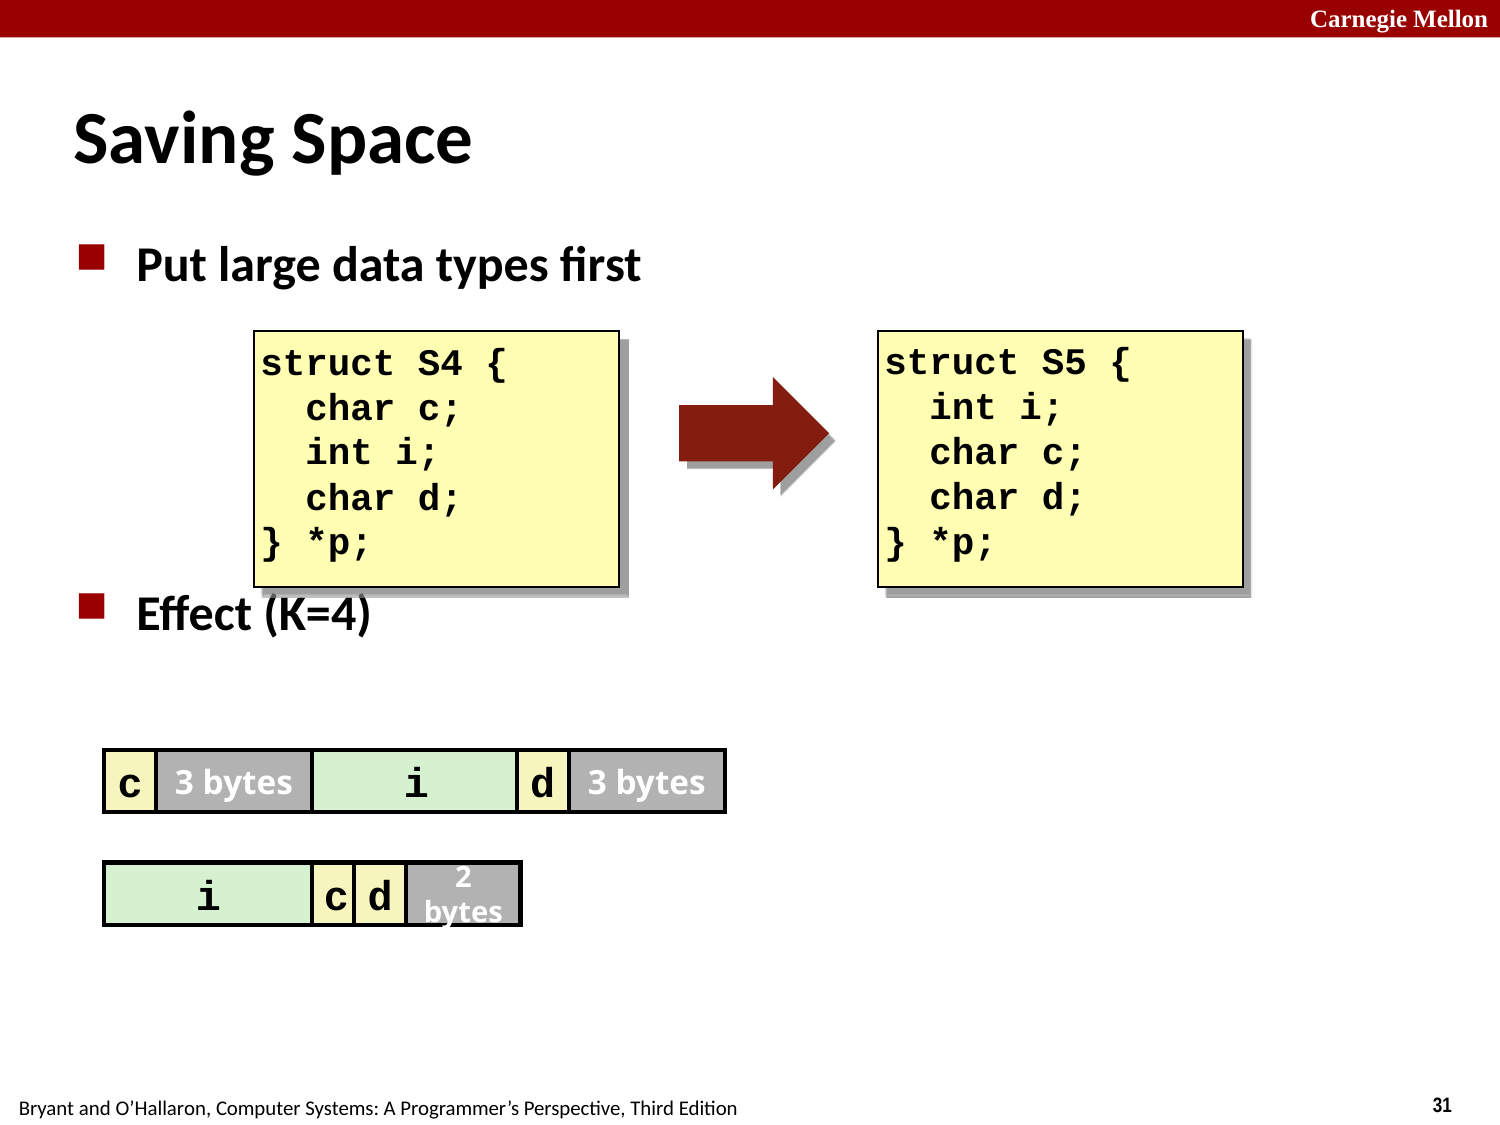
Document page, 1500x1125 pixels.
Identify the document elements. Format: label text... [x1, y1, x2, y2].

text_box d [354, 862, 406, 925]
list Put large data types first Effect (K=4) [64, 223, 1361, 1040]
text_box 3 bytes [568, 749, 725, 813]
text_box struct S4 { char c; int i; char d; } *p; [254, 331, 619, 588]
text_box d [516, 749, 568, 813]
text_box c [103, 749, 155, 813]
text_box c [313, 862, 354, 925]
text_box i [104, 862, 313, 925]
text_box struct S5 { int i; char c; char d; } *p; [878, 330, 1243, 588]
text_box i [313, 749, 516, 813]
text_box [679, 377, 830, 490]
text_box 3 bytes [155, 749, 313, 813]
text_box 2 bytes [406, 862, 521, 925]
title Saving Space [58, 71, 1305, 197]
